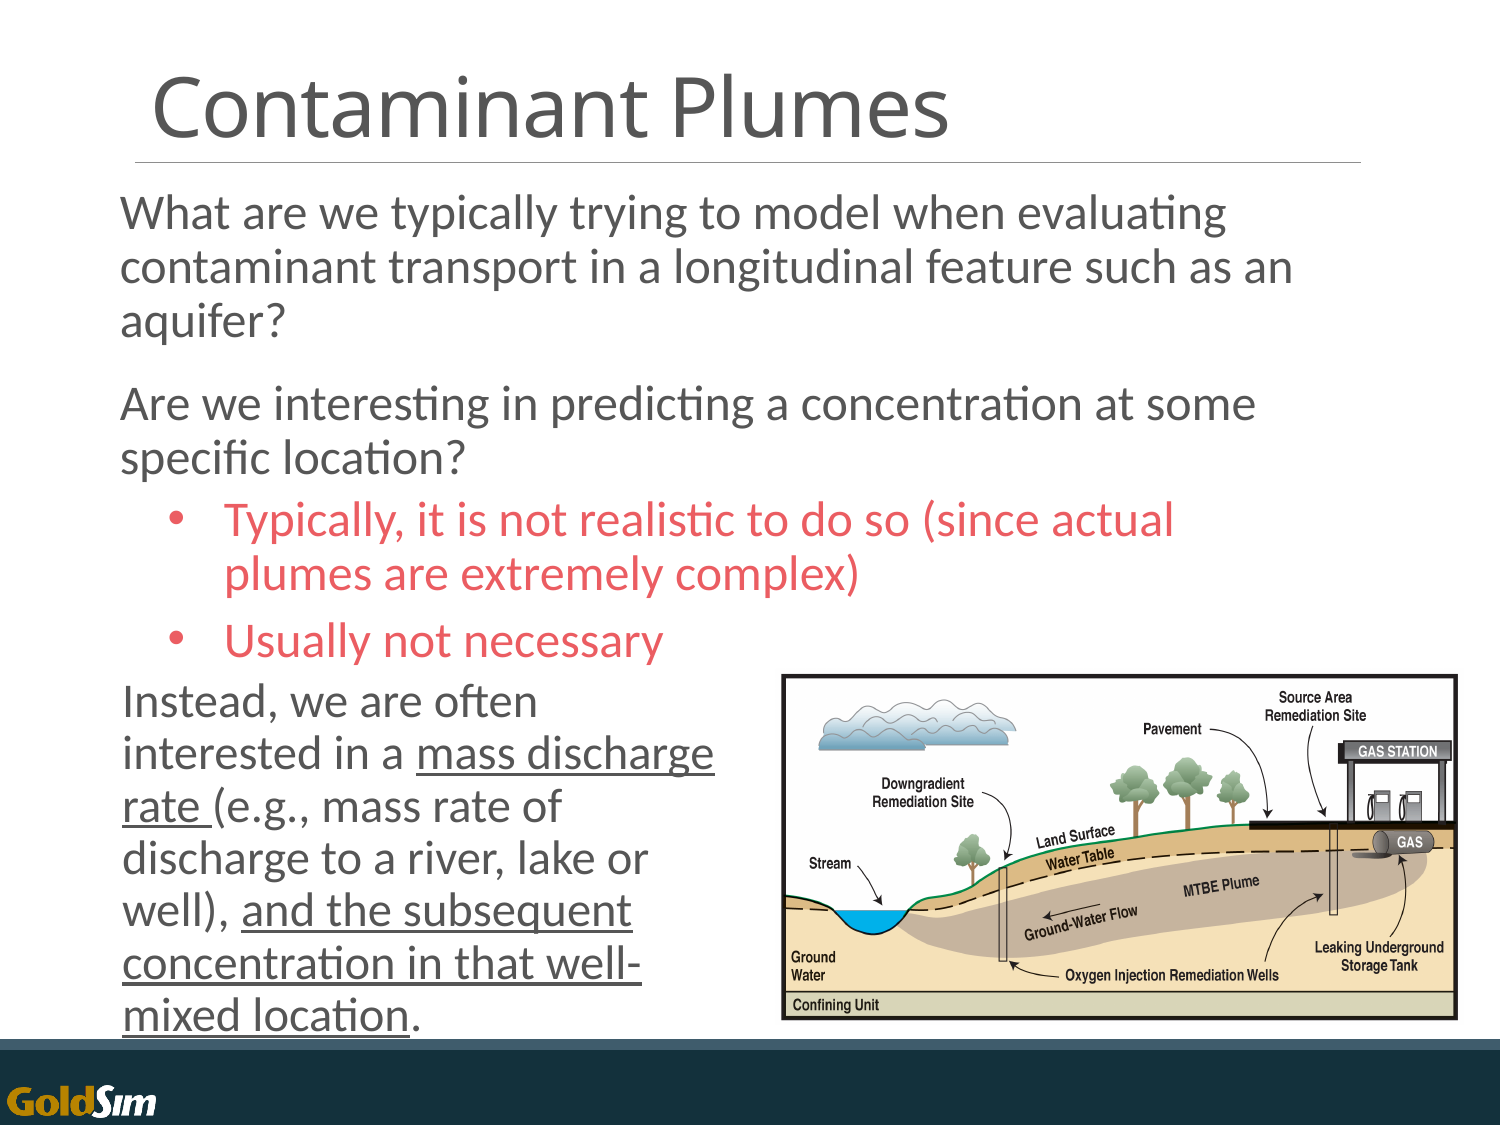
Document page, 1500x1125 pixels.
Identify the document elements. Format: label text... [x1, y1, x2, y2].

text_box Instead, we are often interested in a mass discharge rate (e.g., mass rate of discharge to a river, lake or well), and the subsequent concentration in that well-mixed location. [107, 668, 740, 1050]
list What are we typically trying to model when evaluating contaminant transport in a longitudinal feature such as an aquifer? Are we interesting in predicting a concentration at some specific location? Typically, it is not realistic to do so (since actual plumes are extremely complex) Usually not necessary [119, 178, 1330, 875]
picture [7, 1085, 156, 1118]
picture [774, 667, 1464, 1026]
title Contaminant Plumes [135, 24, 1373, 163]
